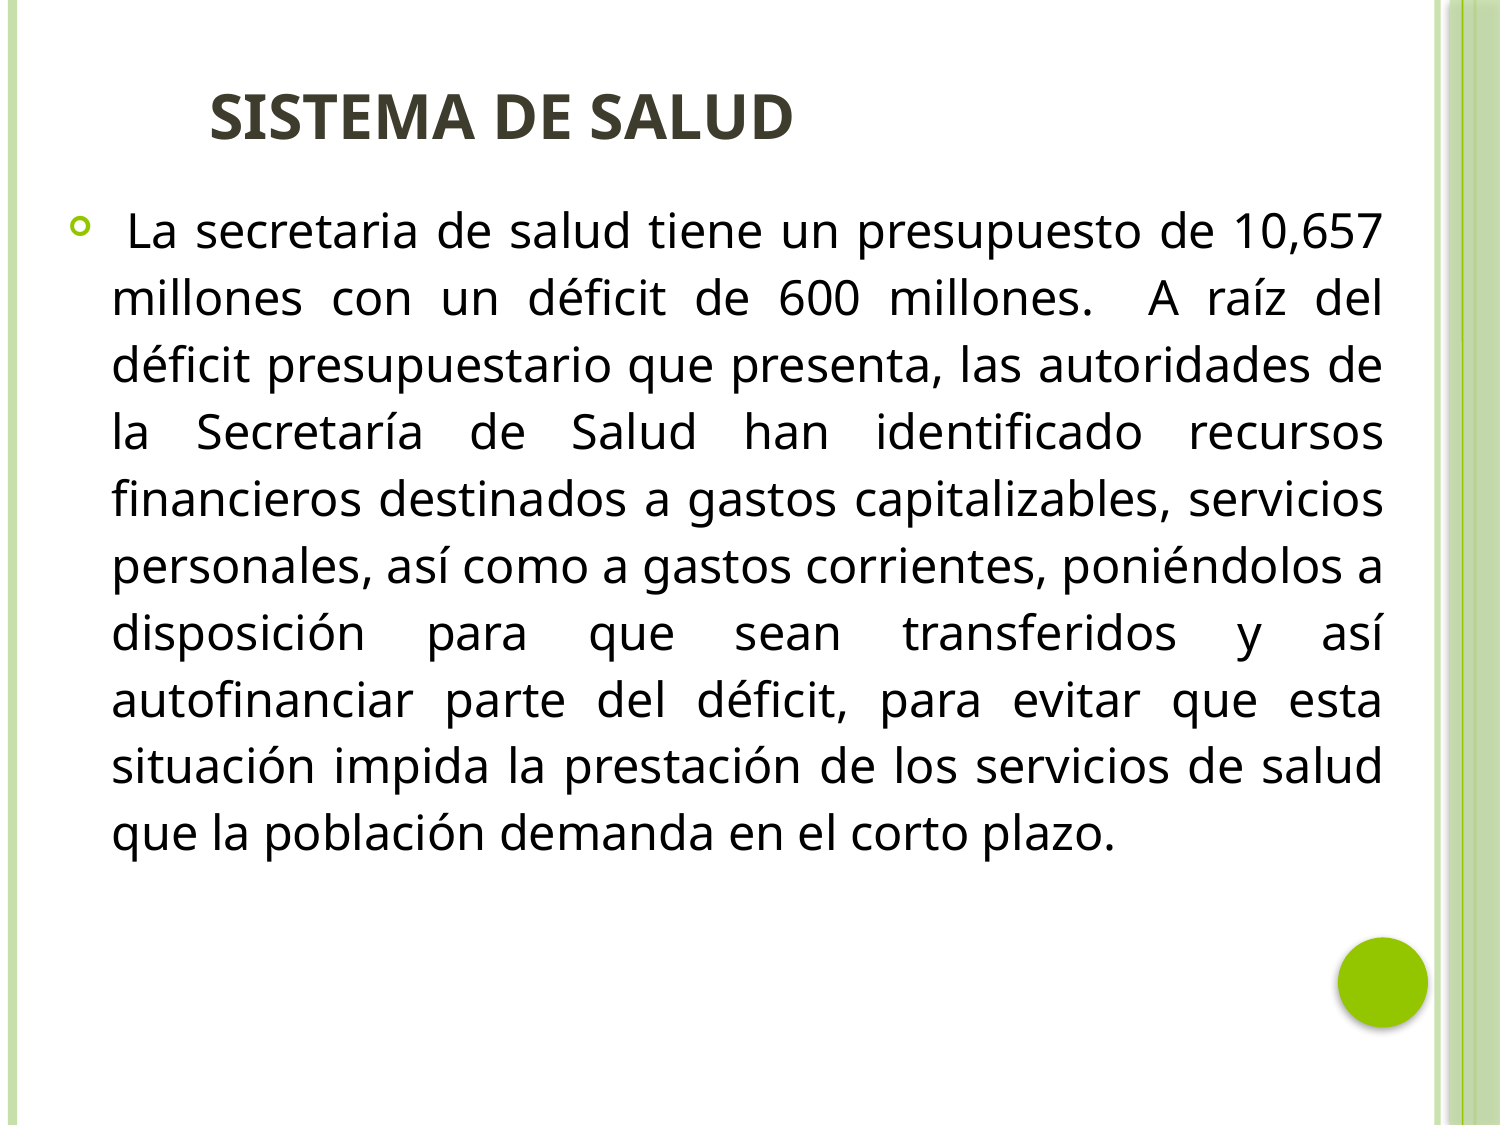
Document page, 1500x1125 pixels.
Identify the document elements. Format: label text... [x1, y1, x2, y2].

title Sistema de salud [194, 19, 1317, 160]
list La secretaria de salud tiene un presupuesto de 10,657 millones con un déficit de 600 millones. A raíz del déficit presupuestario que presenta, las autoridades de la Secretaría de Salud han identificado recursos financieros destinados a gastos capitalizables, servicios personales, así como a gastos corrientes, poniéndolos a disposición para que sean transferidos y así autofinanciar parte del déficit, para evitar que esta situación impida la prestación de los servicios de salud que la población demanda en el corto plazo. [53, 184, 1400, 882]
